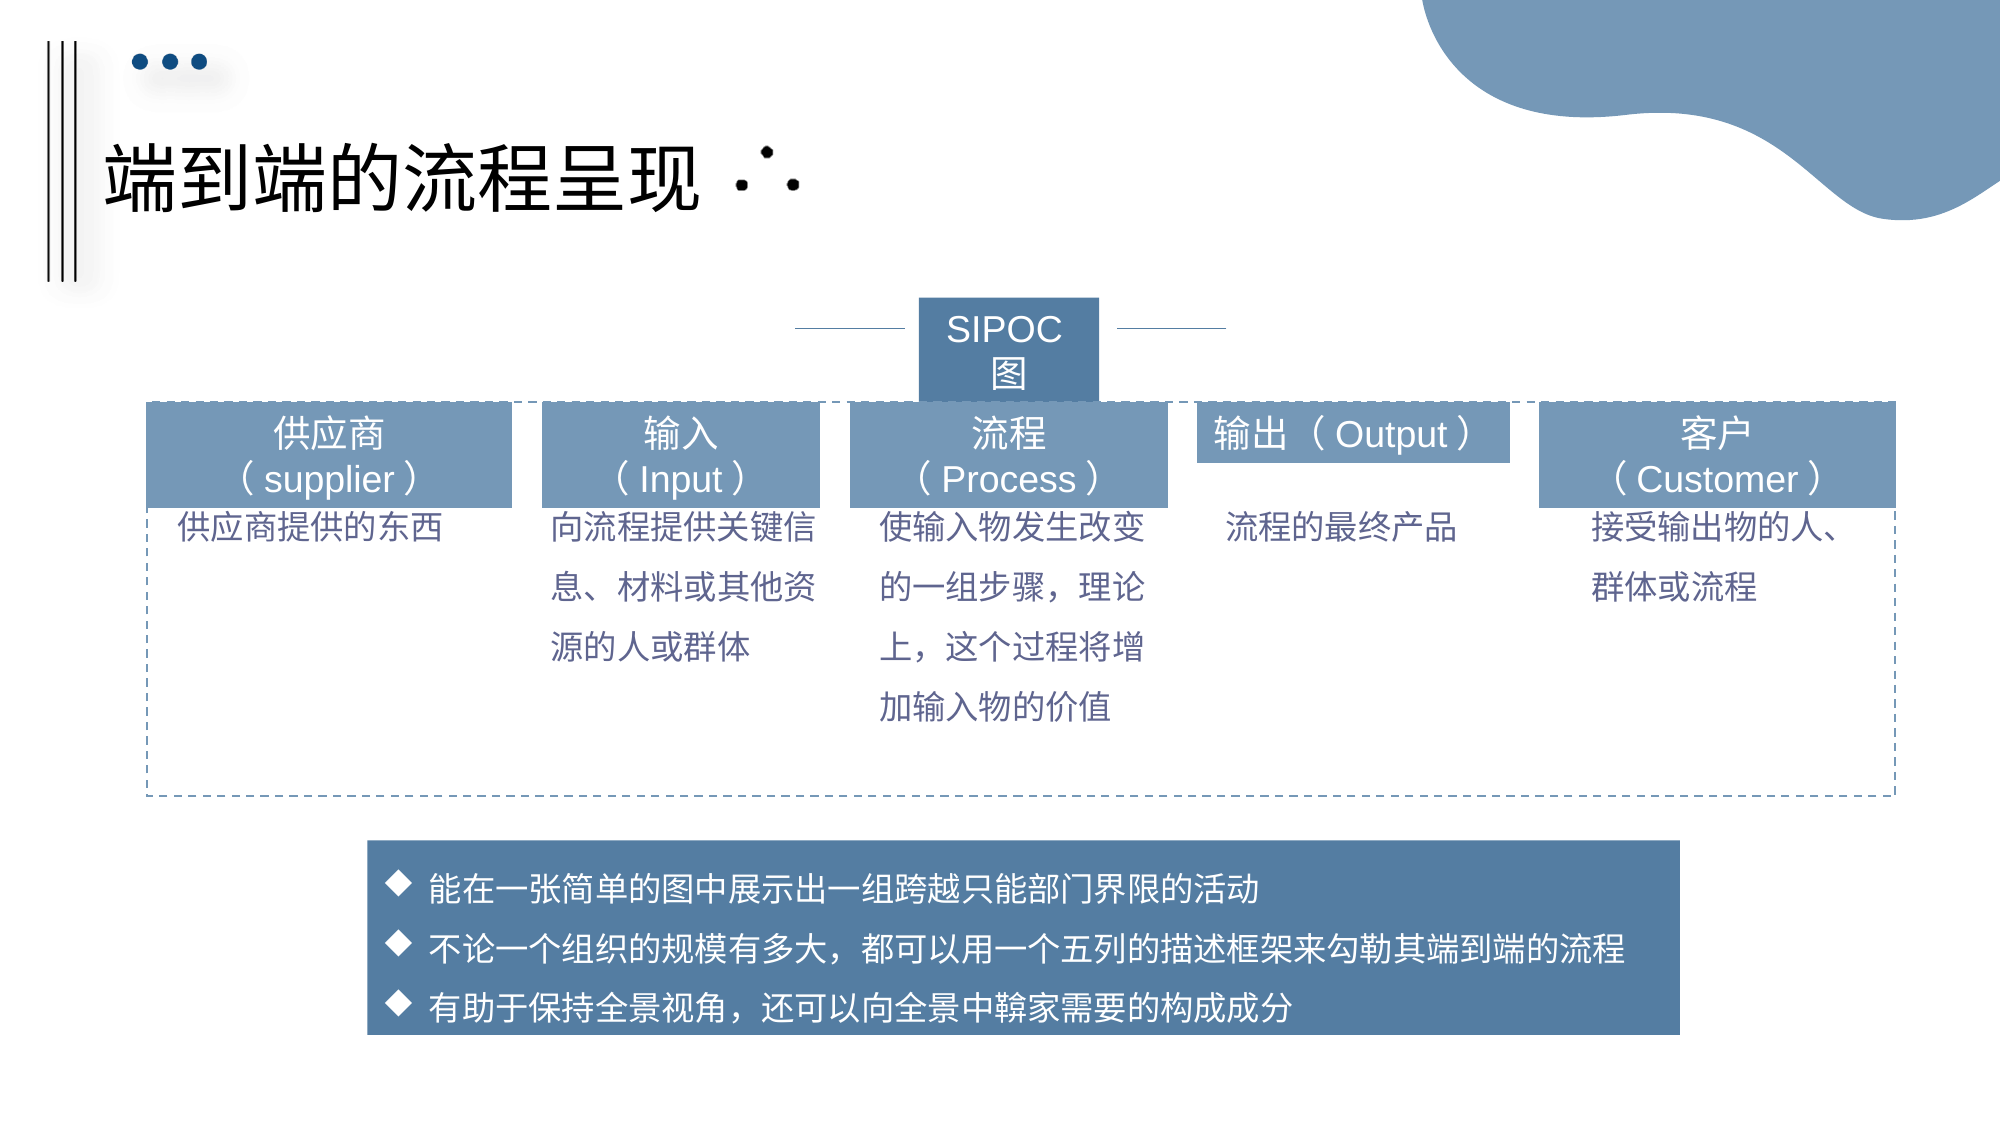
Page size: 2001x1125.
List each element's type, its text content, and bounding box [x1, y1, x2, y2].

text_box 能在一张简单的图中展示出一组跨越只能部门界限的活动 不论一个组织的规模有多大，都可以用一个五列的描述框架来勾勒其端到端的流程 有助于保持全景视角，还可以向全景中鞥家需要的构成成分 [367, 840, 1680, 1035]
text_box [146, 297, 1896, 797]
text_box [1421, 0, 2000, 222]
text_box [28, 11, 1075, 310]
